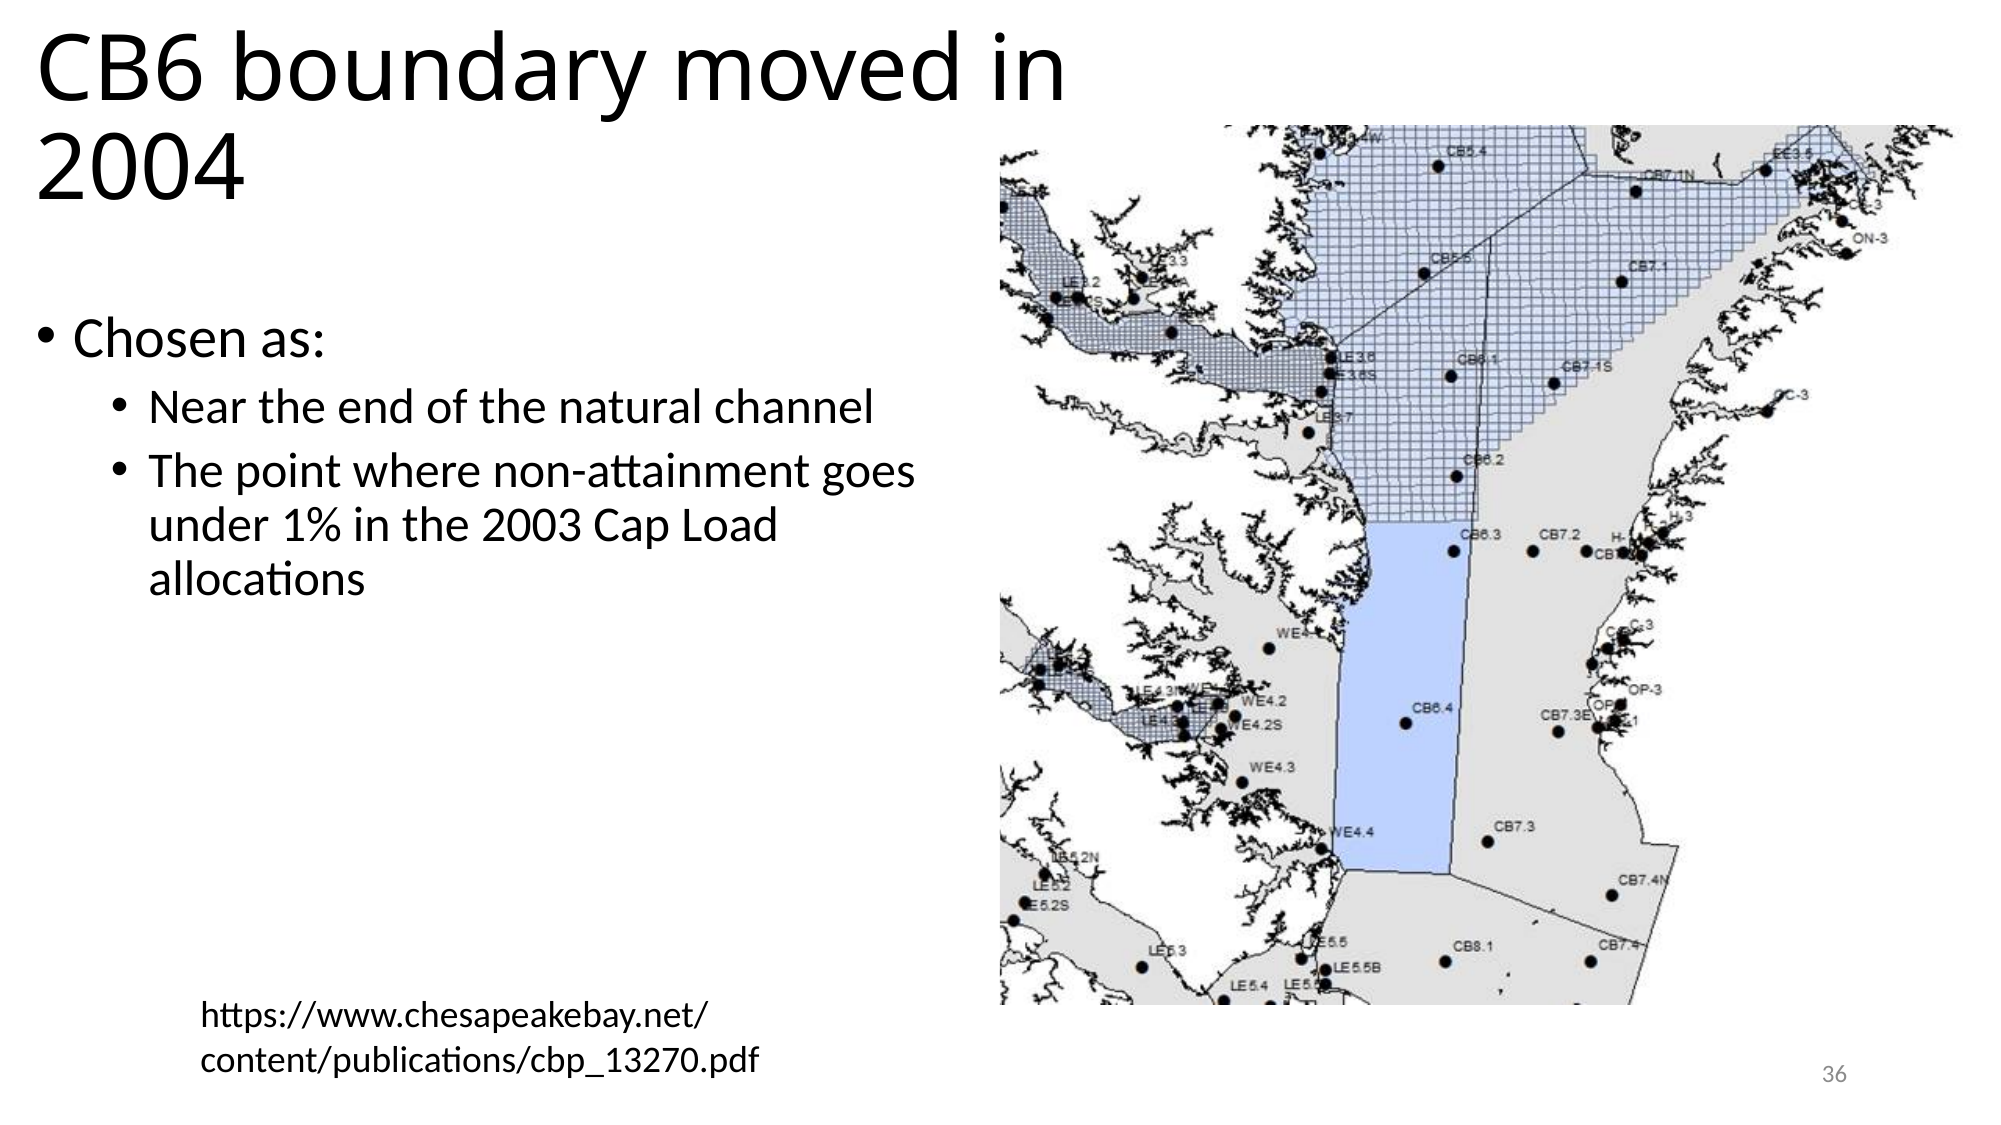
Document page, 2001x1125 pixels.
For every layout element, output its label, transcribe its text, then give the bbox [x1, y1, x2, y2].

list Chosen as: Near the end of the natural channel The point where non-attainment goes under 1% in the 2003 Cap Load allocations [20, 299, 1000, 1014]
picture [999, 125, 1980, 1005]
title CB6 boundary moved in 2004 [20, 11, 1158, 229]
text_box https://www.chesapeakebay.net/content/publications/cbp_13270.pdf [185, 982, 853, 1088]
slide_number 36 [1412, 1042, 1863, 1103]
